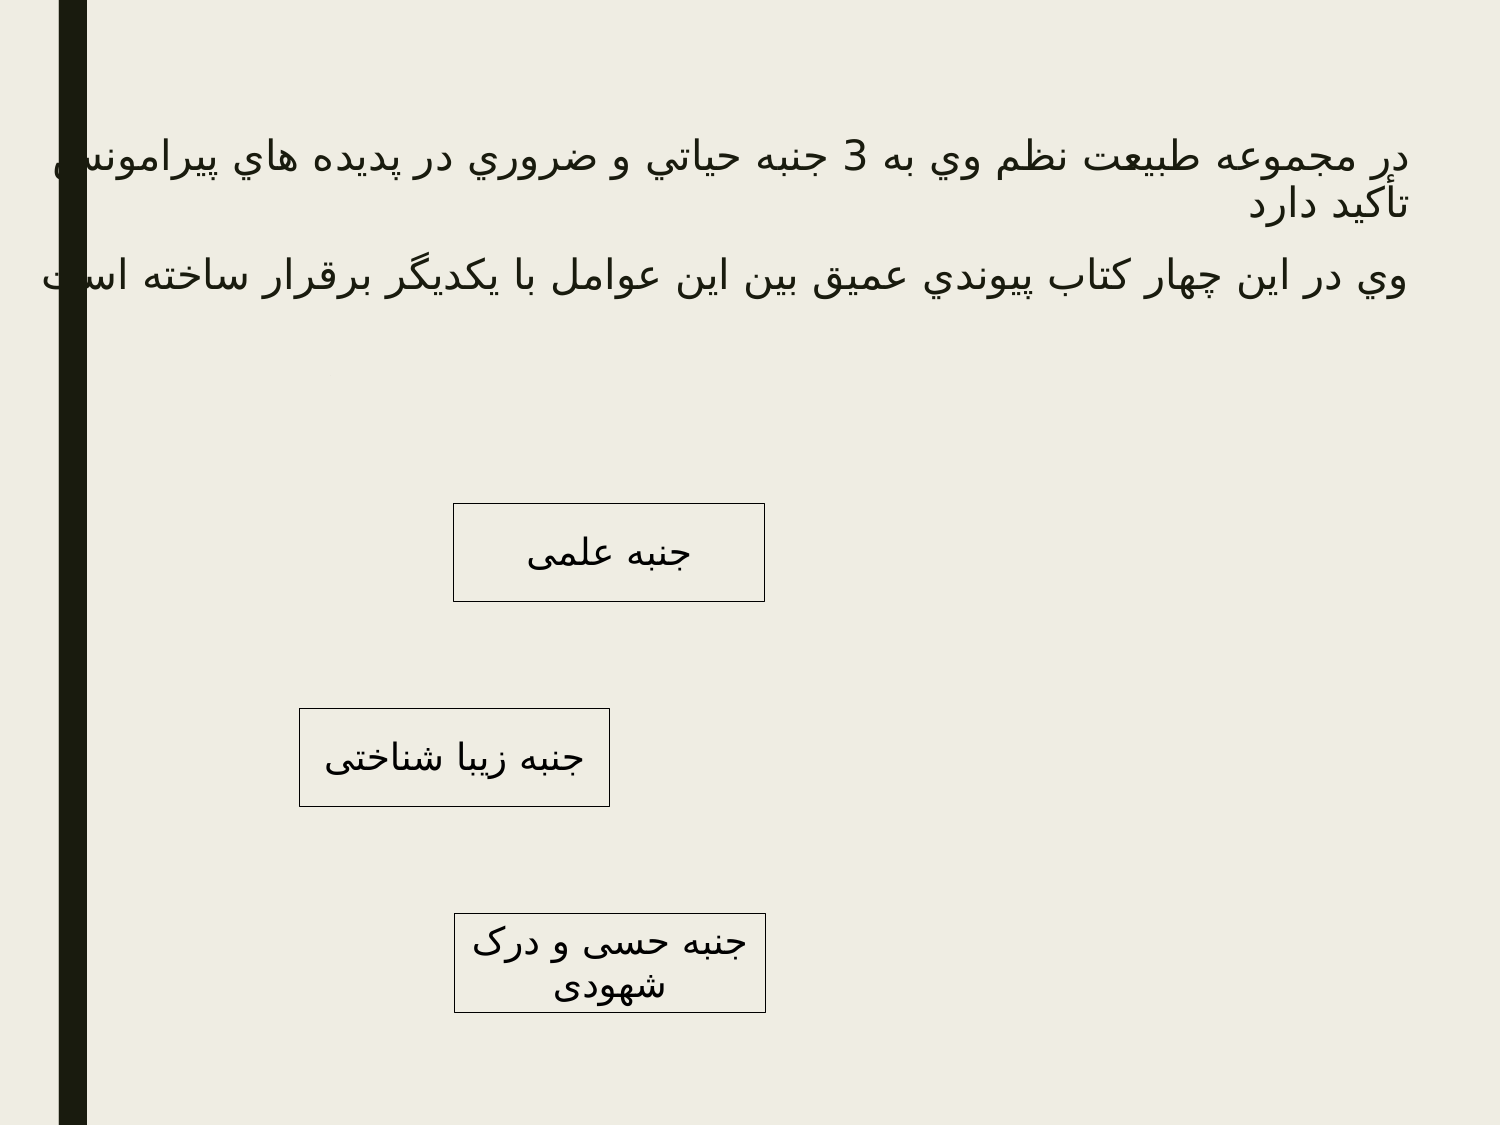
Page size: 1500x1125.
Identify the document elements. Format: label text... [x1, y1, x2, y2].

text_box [174, 324, 1225, 1063]
list در مجموعه طبيعت نظم وي به 3 جنبه حياتي و ضروري در پديده هاي پيرامونش تأكيد دارد وي در اين چهار كتاب پيوندي عميق بين اين عوامل با یكديگر برقرار ساخته است [24, 125, 1425, 363]
